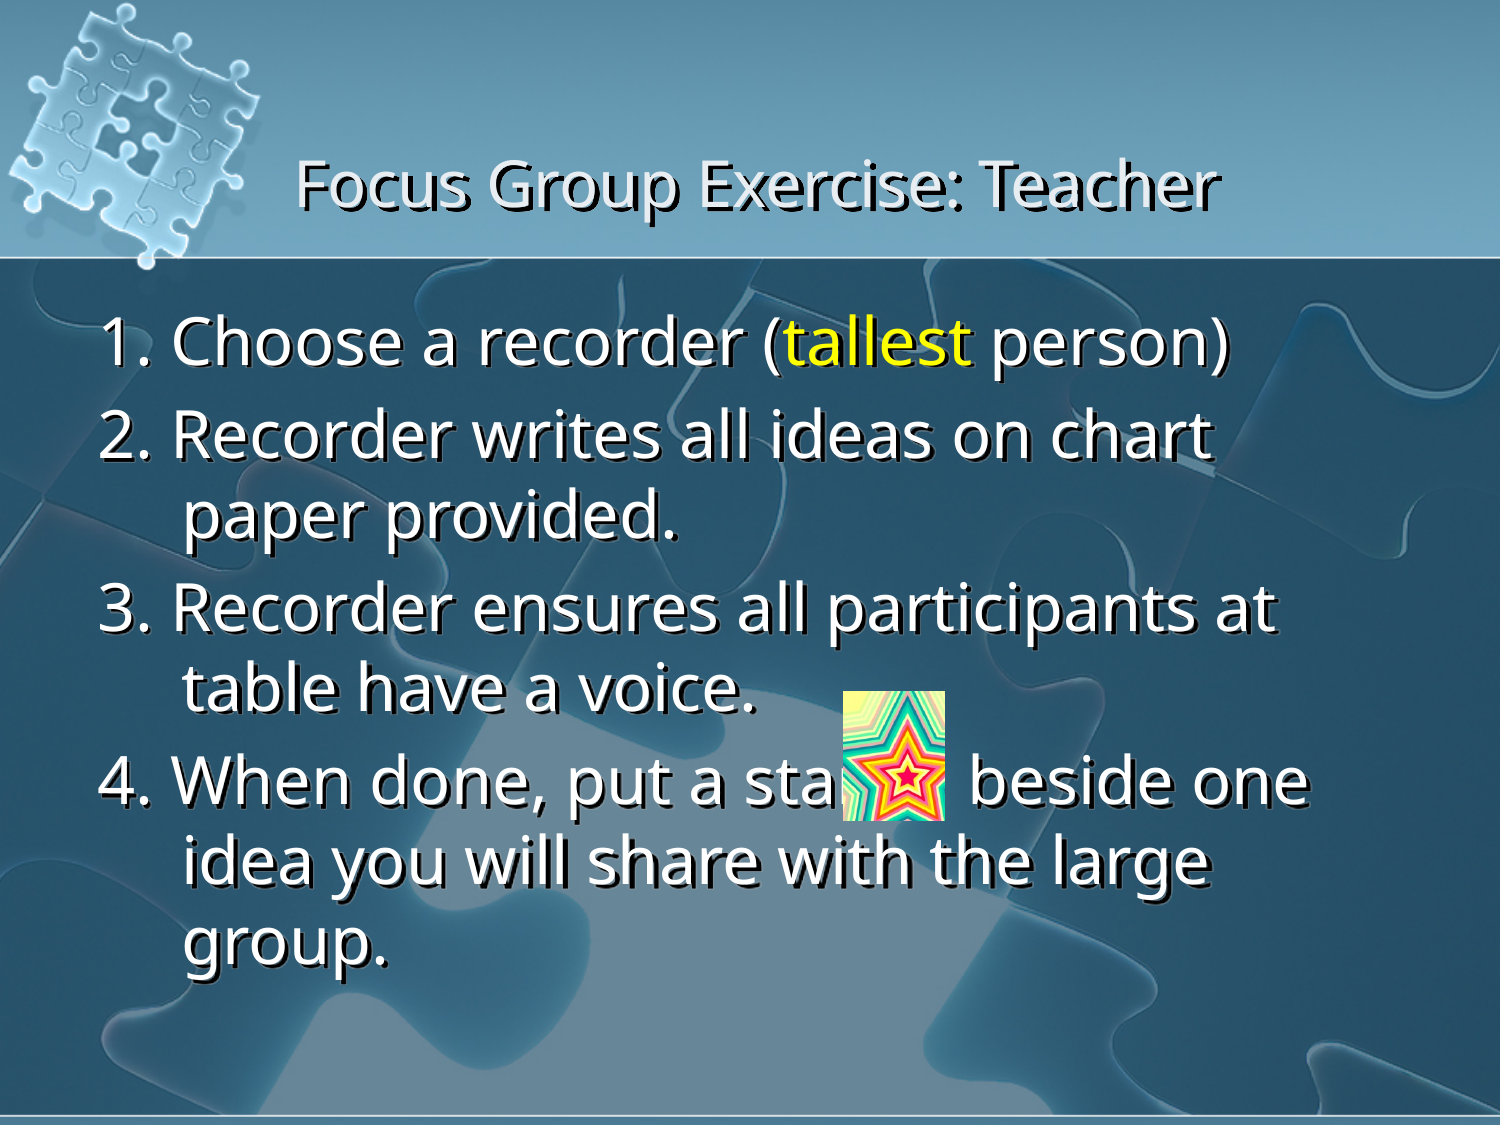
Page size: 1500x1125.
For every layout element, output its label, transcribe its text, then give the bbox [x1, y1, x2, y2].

picture [0, 0, 1500, 1125]
list 1. Choose a recorder (tallest person) 2. Recorder writes all ideas on chart paper provided. 3. Recorder ensures all participants at table have a voice. 4. When done, put a star beside one idea you will share with the large group. [81, 290, 1430, 1071]
title Focus Group Exercise: Teacher [124, 54, 1388, 230]
